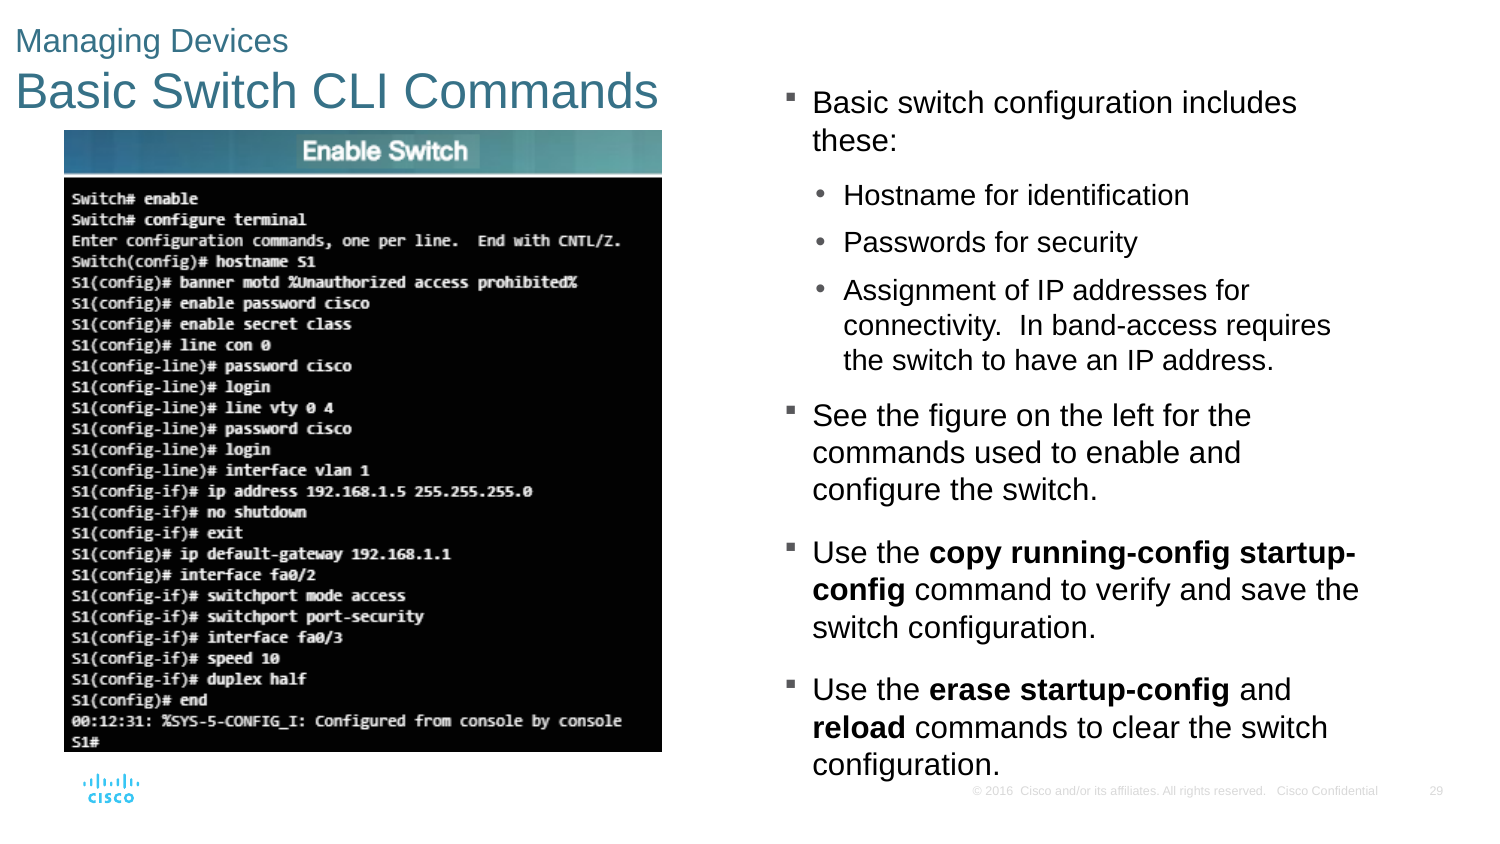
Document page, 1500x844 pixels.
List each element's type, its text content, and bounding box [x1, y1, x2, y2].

title Managing Devices Basic Switch CLI Commands [0, 6, 806, 131]
picture [64, 130, 662, 752]
list Basic switch configuration includes these: Hostname for identification Passwords for security Assignment of IP addresses for connectivity. In band-access requires the switch to have an IP address. See the figure on the left for the commands used to enable and configure the switch. Use the copy running-config startup-config command to verify and save the switch configuration. Use the erase startup-config and reload commands to clear the switch configuration. [769, 75, 1400, 795]
